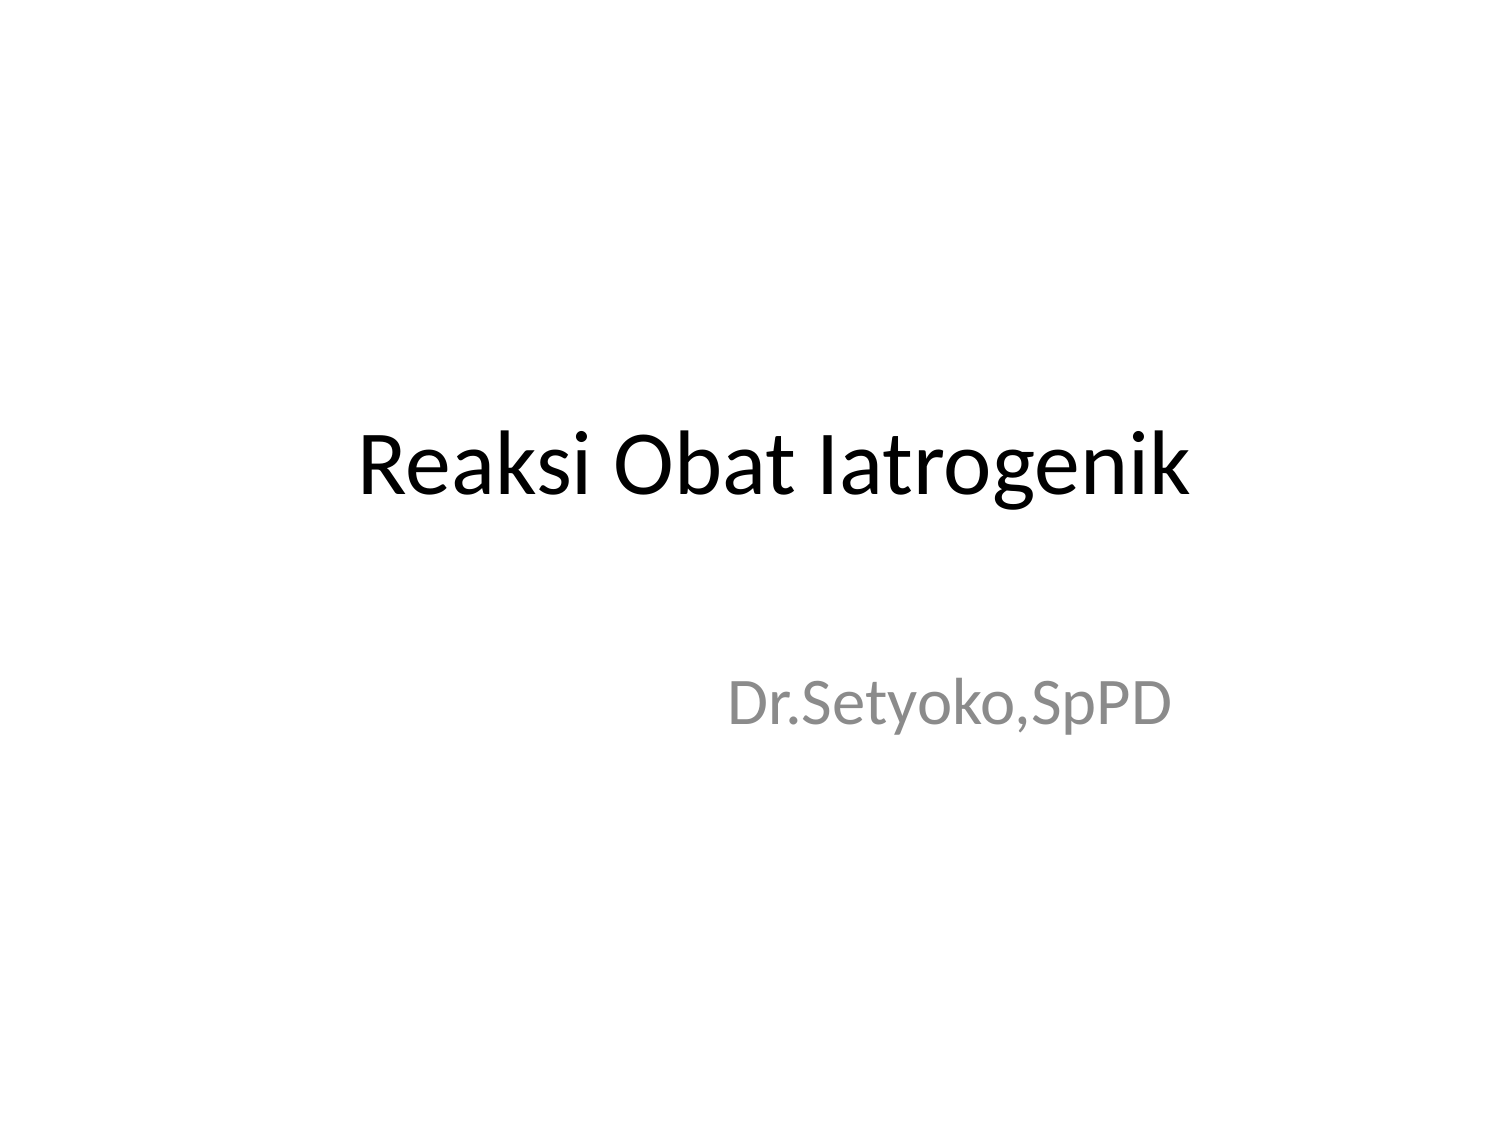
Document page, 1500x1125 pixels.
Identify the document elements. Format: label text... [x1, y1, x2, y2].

subtitle Dr.Setyoko,SpPD [575, 650, 1325, 838]
title Reaksi Obat Iatrogenik [137, 337, 1413, 579]
